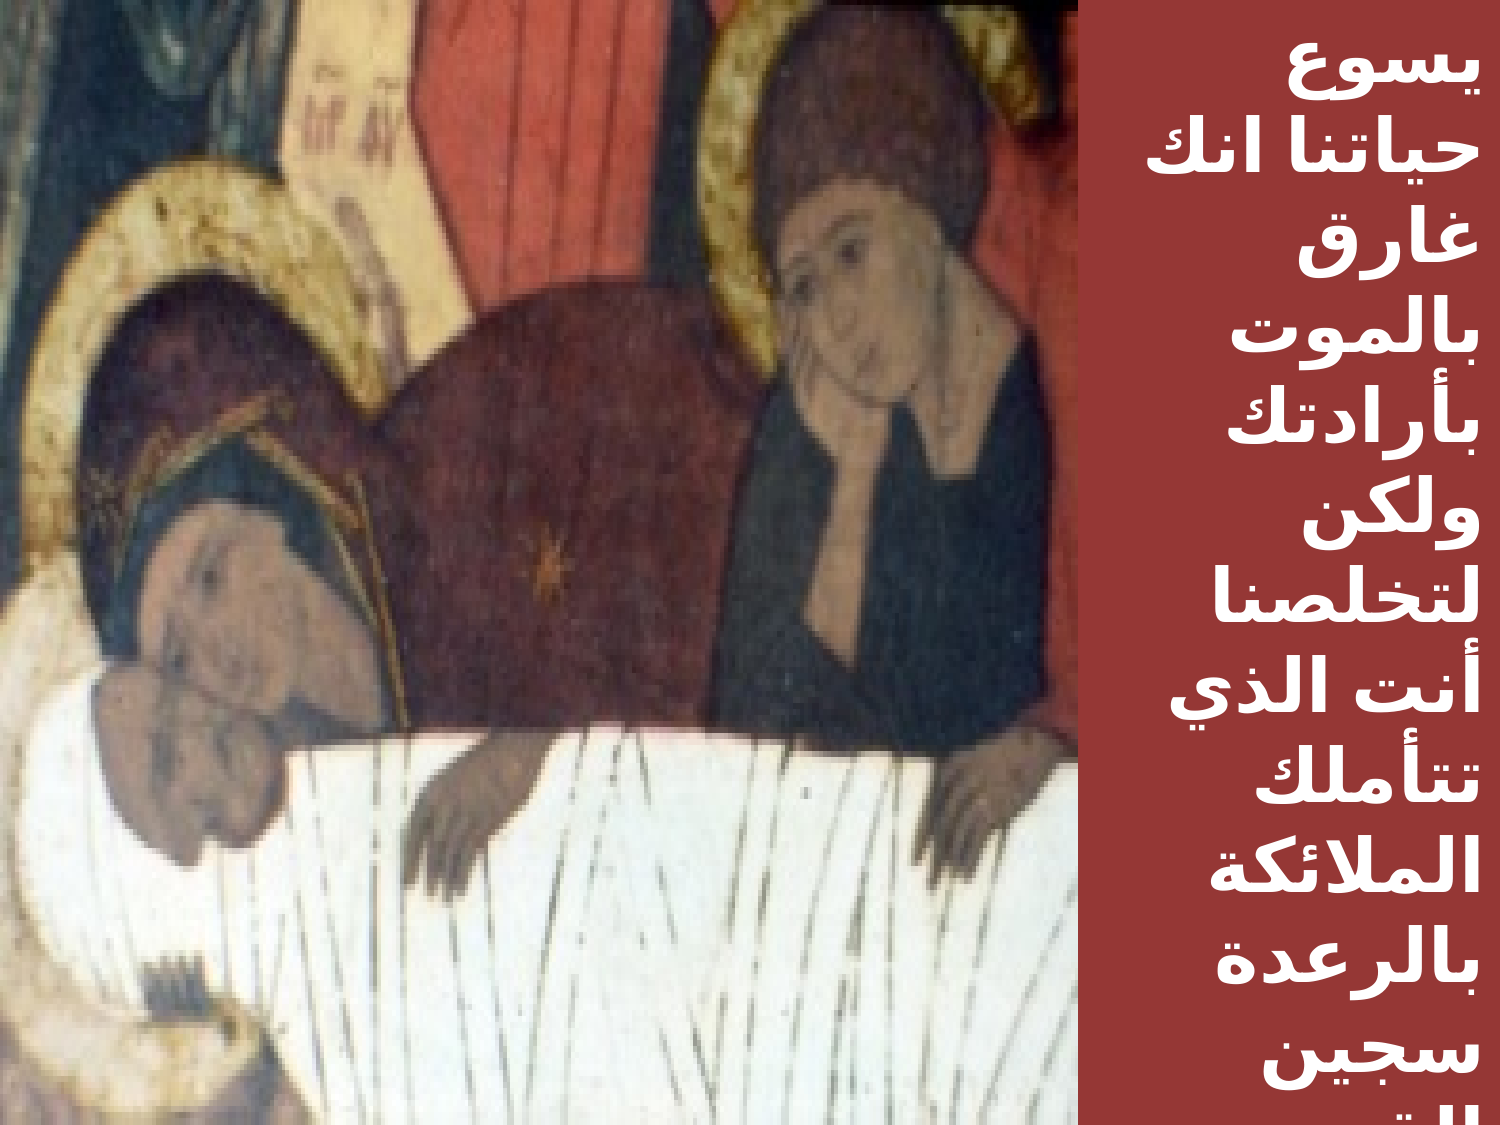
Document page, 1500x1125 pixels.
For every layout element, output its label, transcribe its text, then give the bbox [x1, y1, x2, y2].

text_box يسوع حياتنا انك غارق بالموت بأرادتك ولكن لتخلصنا أنت الذي تتأملك الملائكة بالرعدة سجين القبر يسوع مثل حبة الحنطة دفن بالأرض ولكن لينبت ليعطينا الحياة. [1079, 0, 1500, 1125]
picture [0, 0, 1079, 1125]
